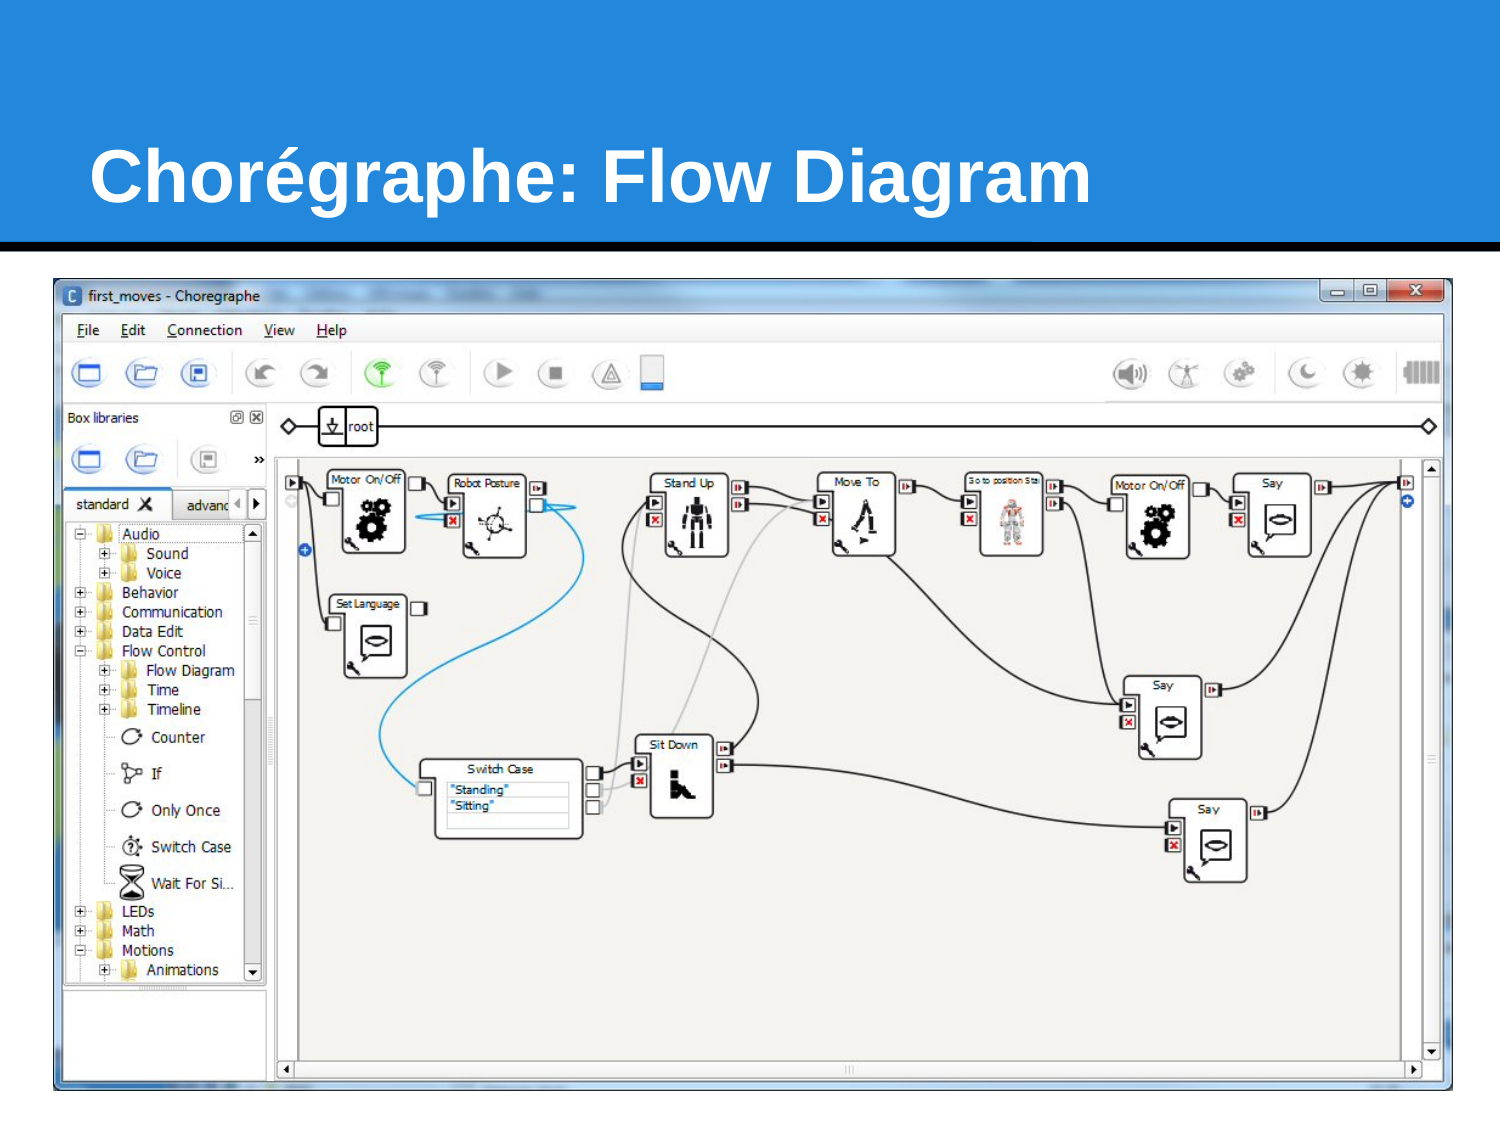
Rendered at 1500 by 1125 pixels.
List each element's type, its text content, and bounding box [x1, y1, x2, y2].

picture [52, 278, 1454, 1091]
text_box Chorégraphe: Flow Diagram [75, 45, 1425, 233]
